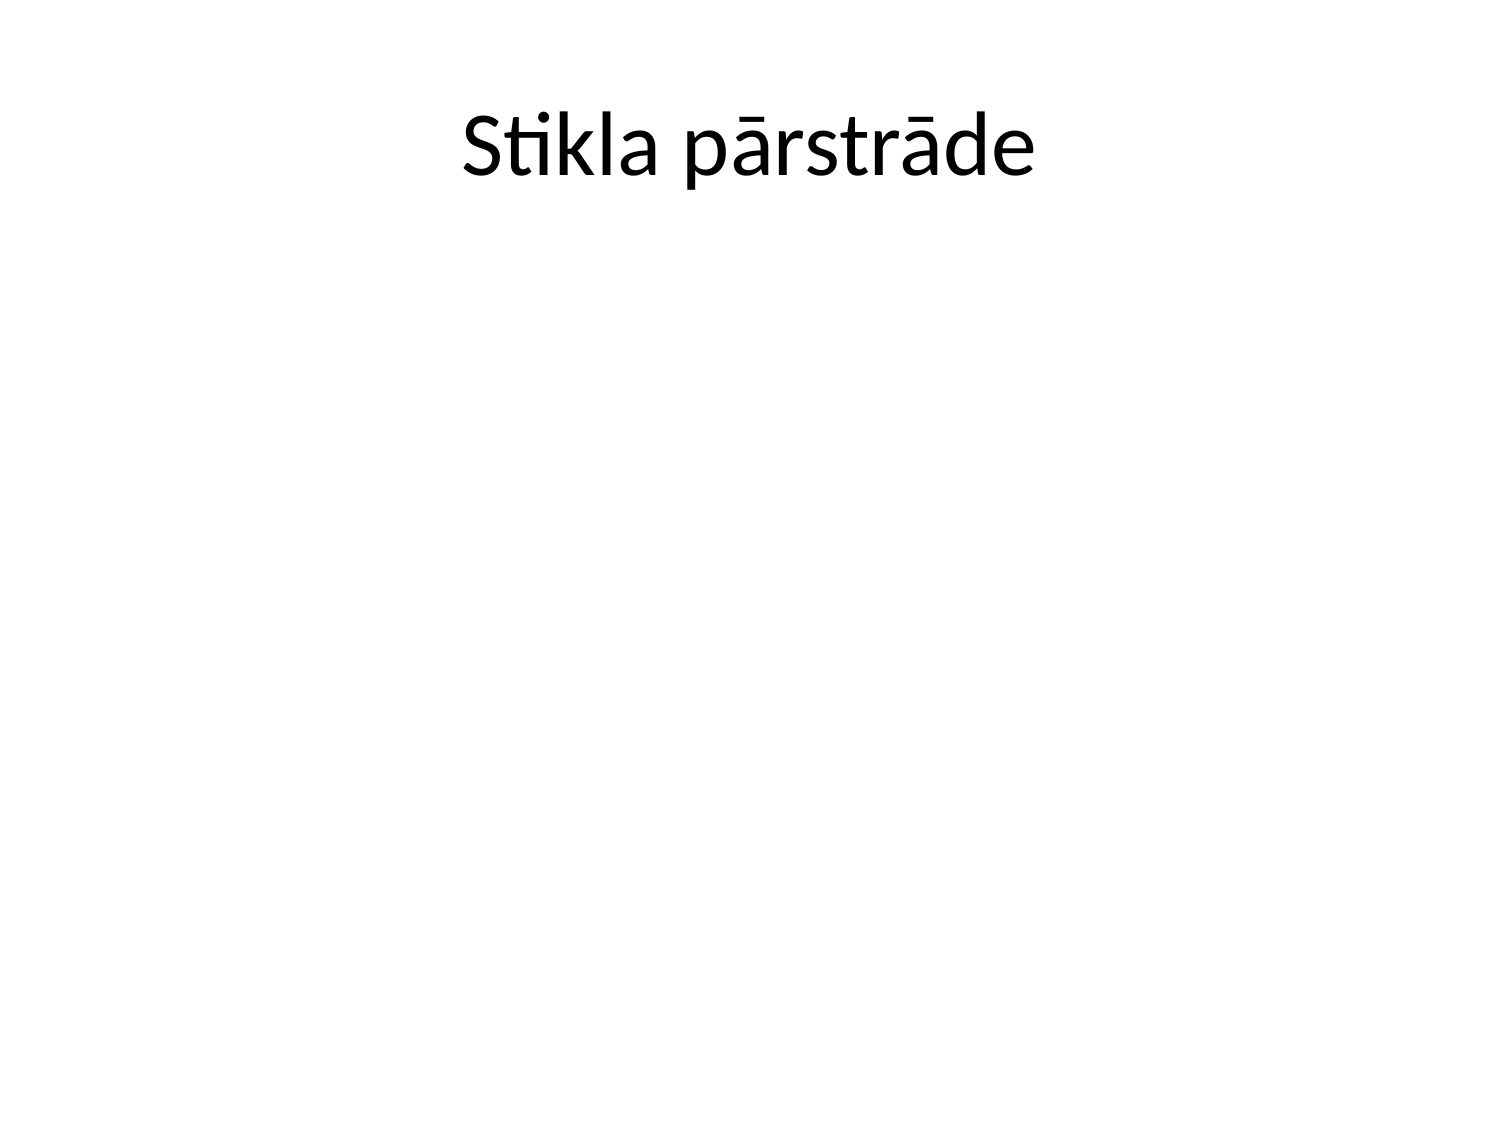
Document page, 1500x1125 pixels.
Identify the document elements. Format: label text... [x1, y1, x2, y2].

title Stikla pārstrāde [75, 45, 1425, 233]
